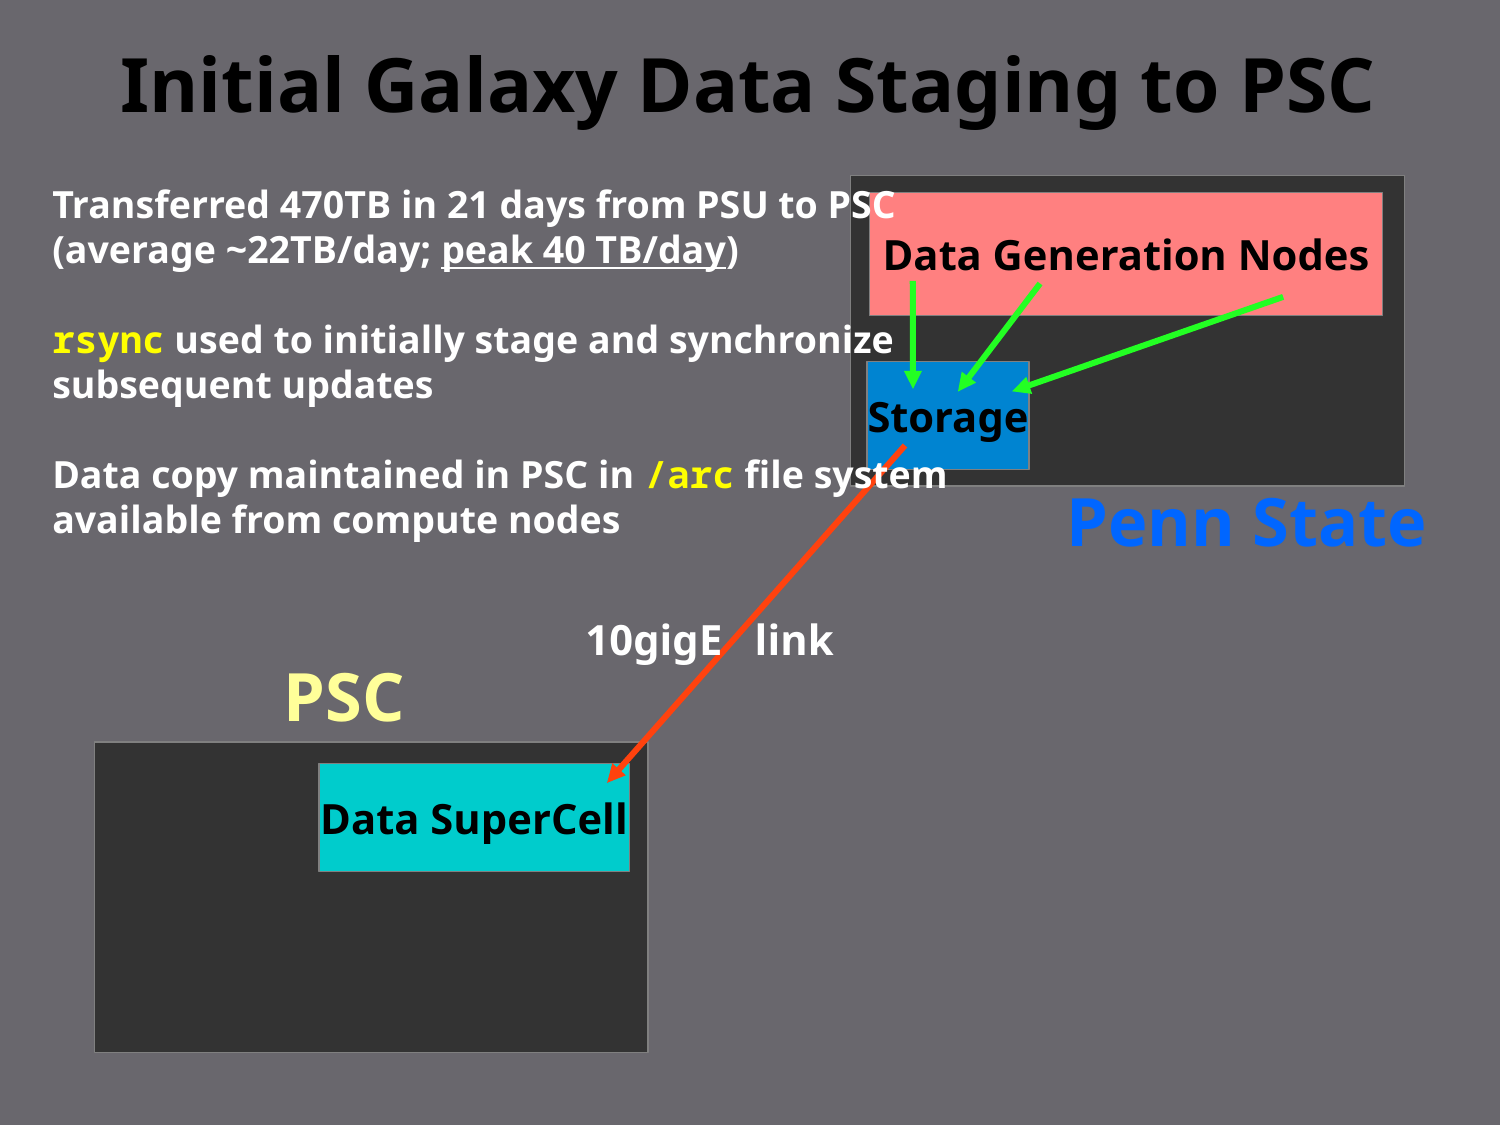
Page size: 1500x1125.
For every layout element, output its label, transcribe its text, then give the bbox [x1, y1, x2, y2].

text_box PSC [270, 647, 407, 742]
text_box Transferred 470TB in 21 days from PSU to PSC (average ~22TB/day; peak 40 TB/day) rsync used to initially stage and synchronize subsequent updates Data copy maintained in PSC in /arc file system available from compute nodes [38, 174, 756, 512]
text_box [94, 742, 649, 1053]
text_box Data SuperCell [318, 763, 630, 872]
text_box 10gigE link [592, 607, 828, 657]
text_box [906, 280, 920, 389]
text_box [957, 283, 1041, 392]
text_box Penn State [1053, 472, 1198, 567]
title Initial Galaxy Data Staging to PSC [63, 29, 1433, 135]
text_box [850, 175, 1405, 486]
text_box [607, 657, 719, 783]
text_box Data Generation Nodes [869, 192, 1383, 316]
text_box Storage [867, 361, 1030, 470]
text_box [1012, 296, 1284, 394]
